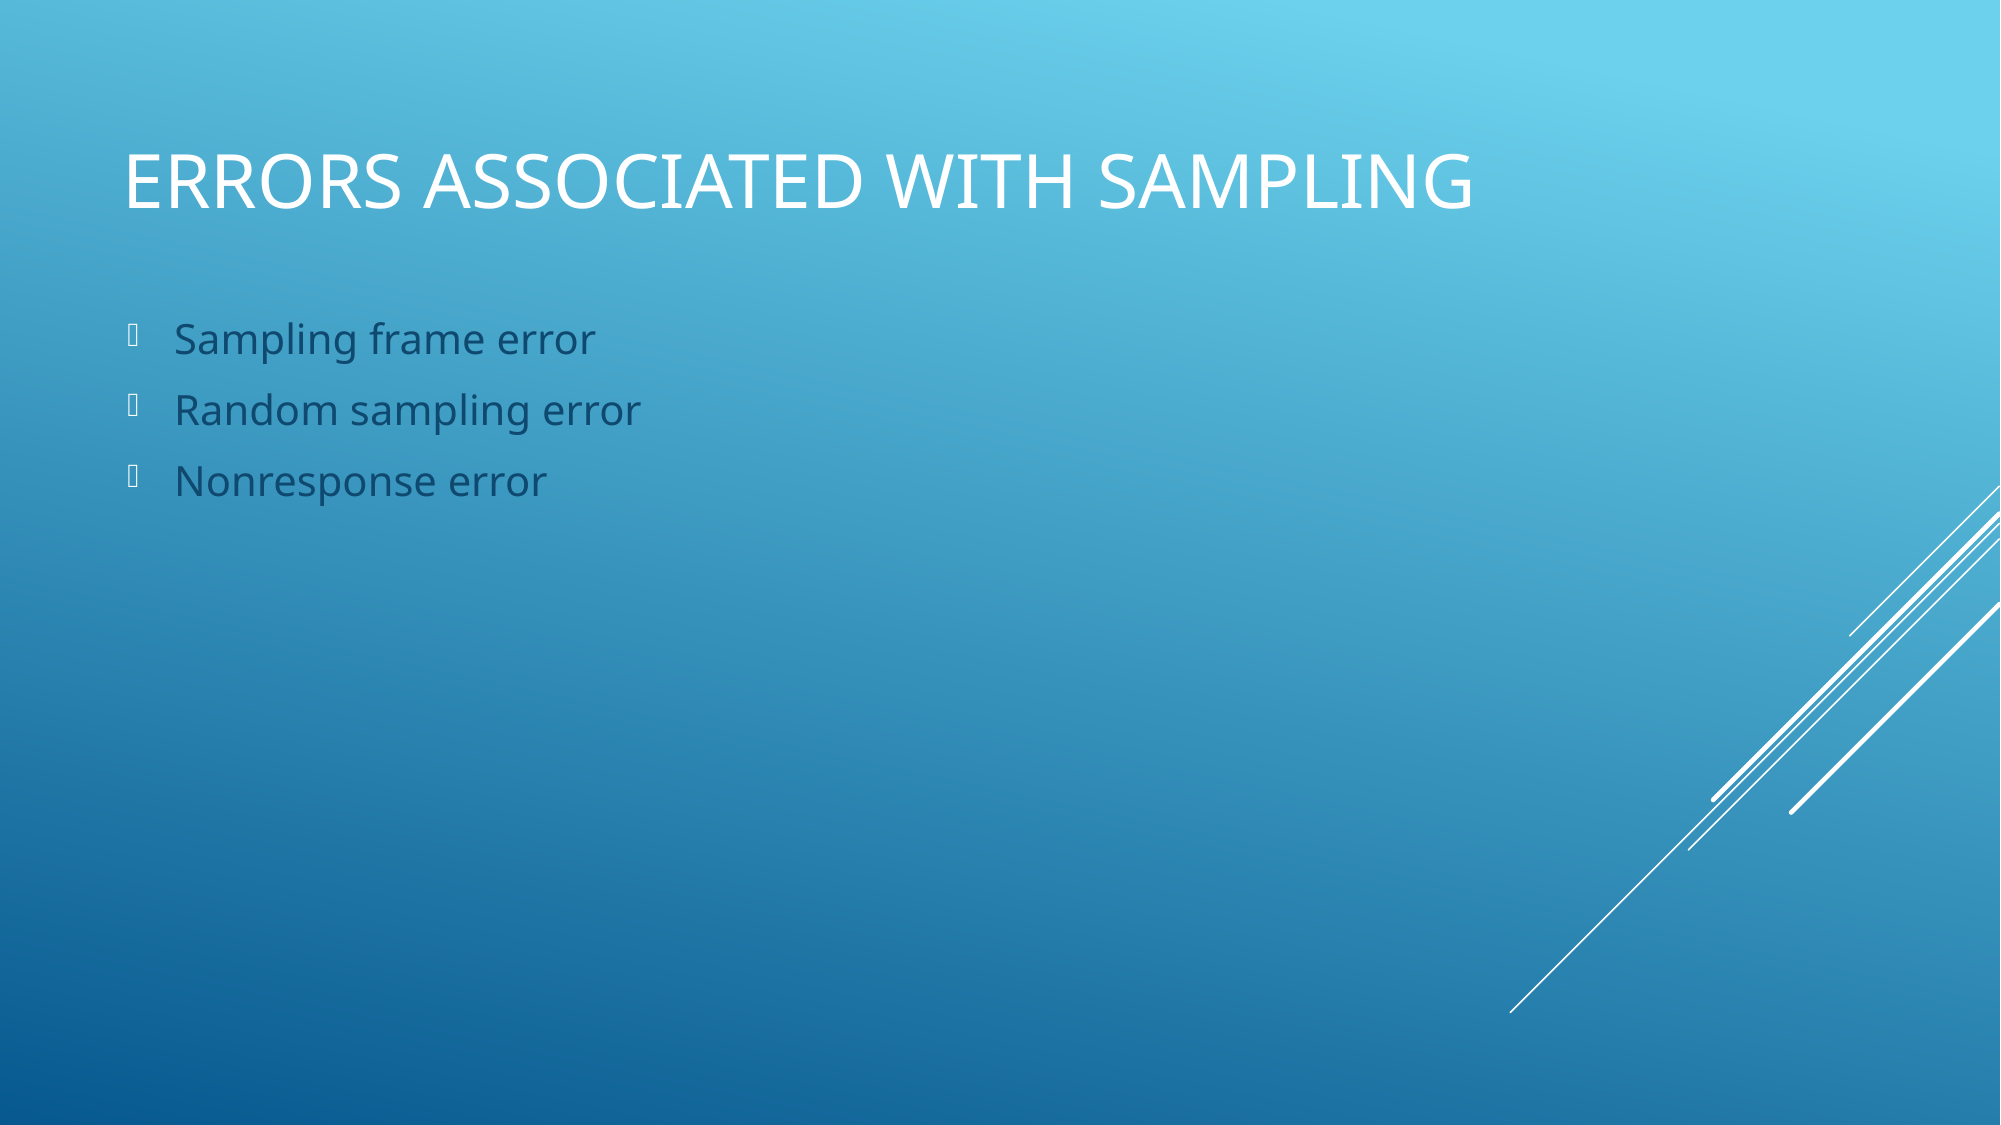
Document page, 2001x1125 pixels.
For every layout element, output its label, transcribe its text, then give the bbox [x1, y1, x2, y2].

list Sampling frame error Random sampling error Nonresponse error [112, 112, 1513, 706]
title Errors Associated with Sampling [107, 54, 1508, 302]
